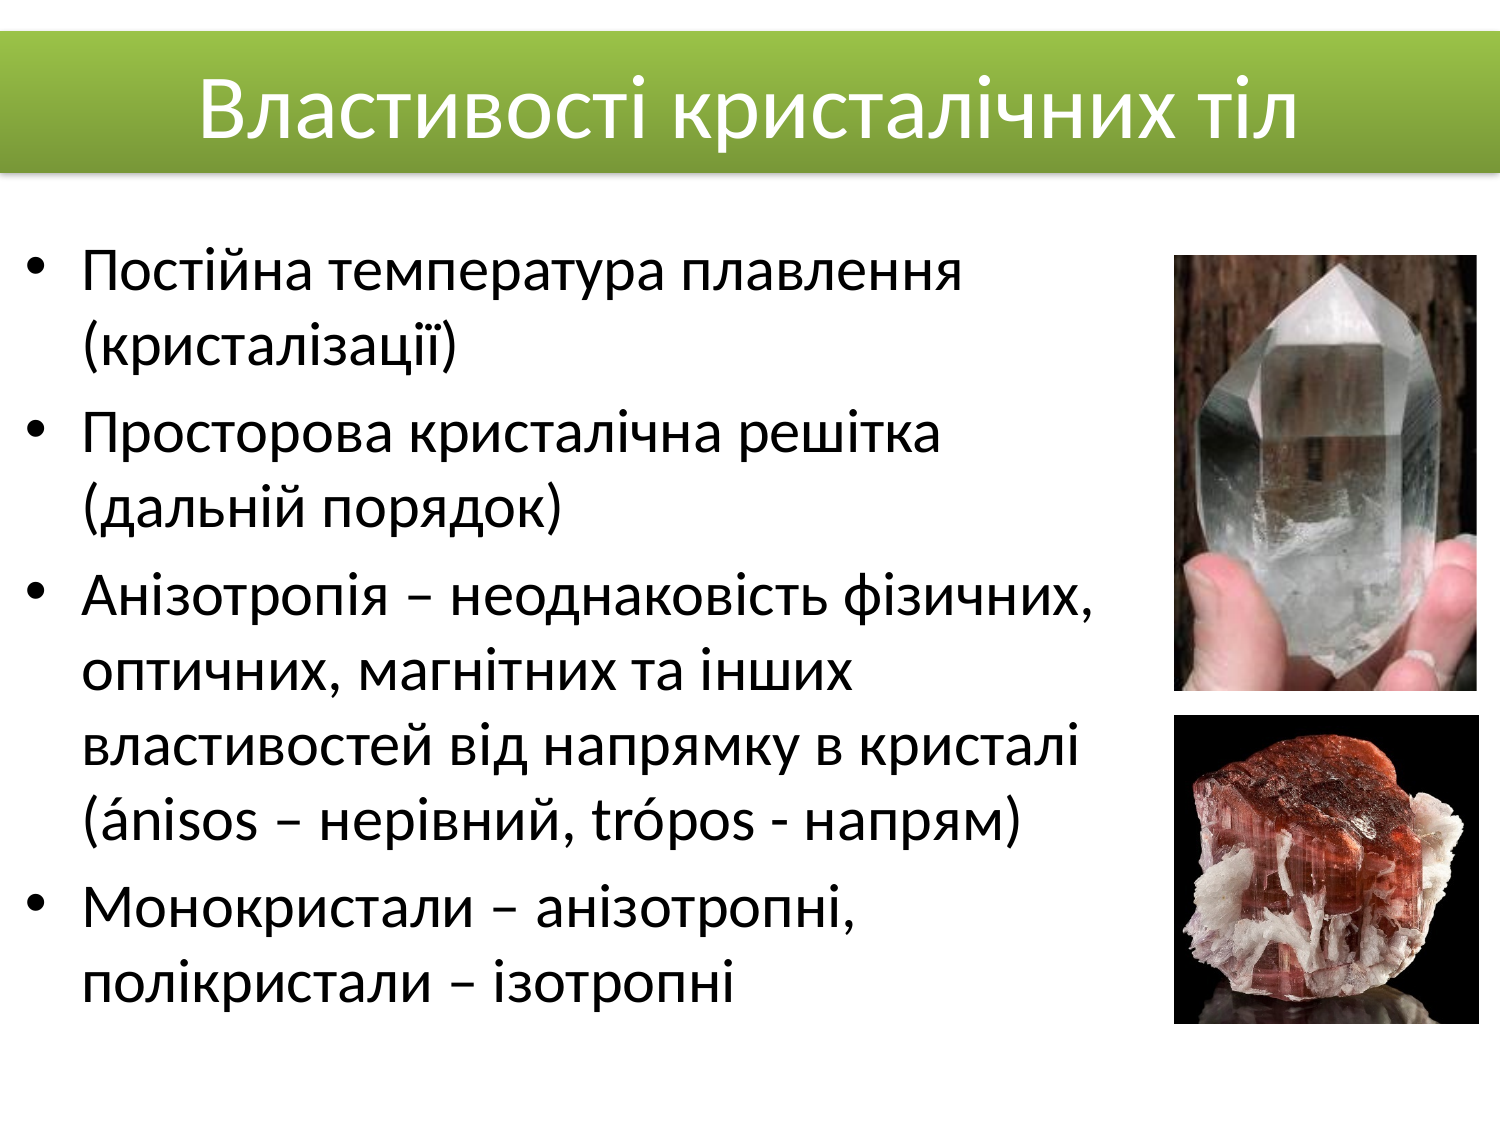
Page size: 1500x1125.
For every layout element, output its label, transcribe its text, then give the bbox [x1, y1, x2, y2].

title Властивості кристалічних тіл [0, 31, 1500, 173]
picture [1173, 255, 1477, 692]
list Постійна температура плавлення (кристалізації) Просторова кристалічна решітка (дальній порядок) Анізотропія – неоднаковість фізичних, оптичних, магнітних та інших властивостей від напрямку в кристалі (ánisos – нерівний, tróроs - напрям) Монокристали – анізотропні, полікристали – ізотропні [9, 220, 1164, 1083]
picture [1173, 715, 1479, 1024]
